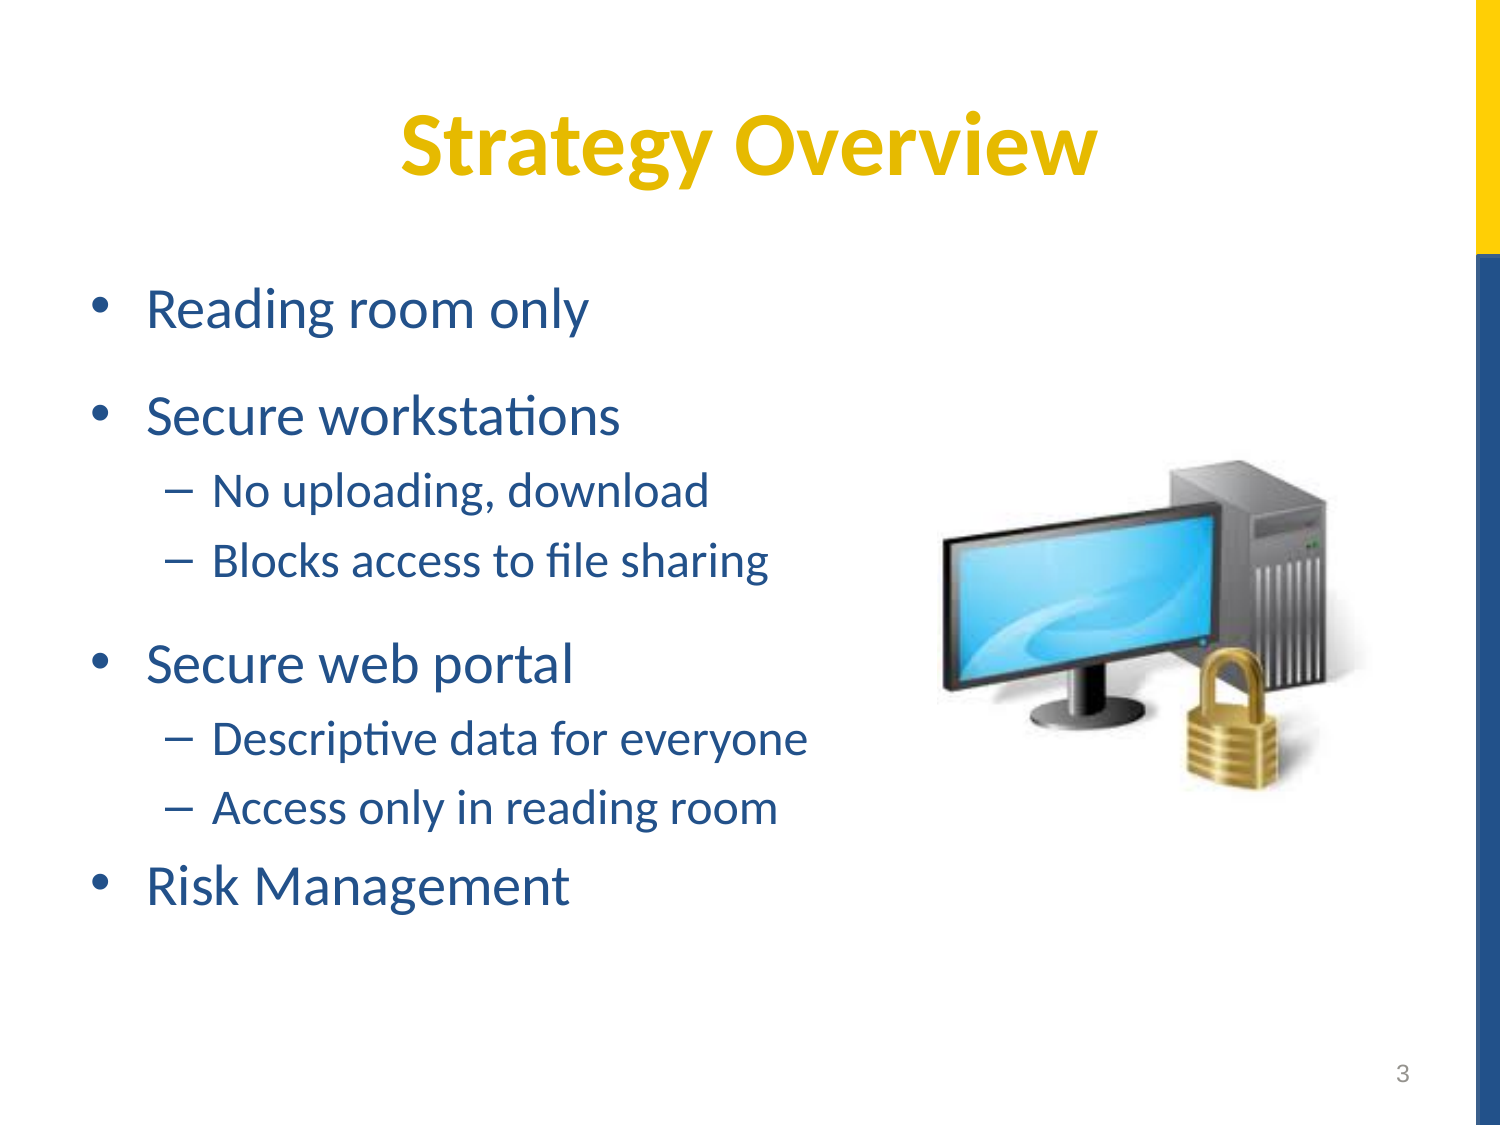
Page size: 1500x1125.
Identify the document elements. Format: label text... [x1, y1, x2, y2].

list Reading room only Secure workstations No uploading, download Blocks access to file sharing Secure web portal Descriptive data for everyone Access only in reading room Risk Management [75, 262, 863, 1005]
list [937, 374, 1381, 819]
title Strategy Overview [75, 45, 1425, 233]
slide_number 3 [1074, 1042, 1425, 1103]
